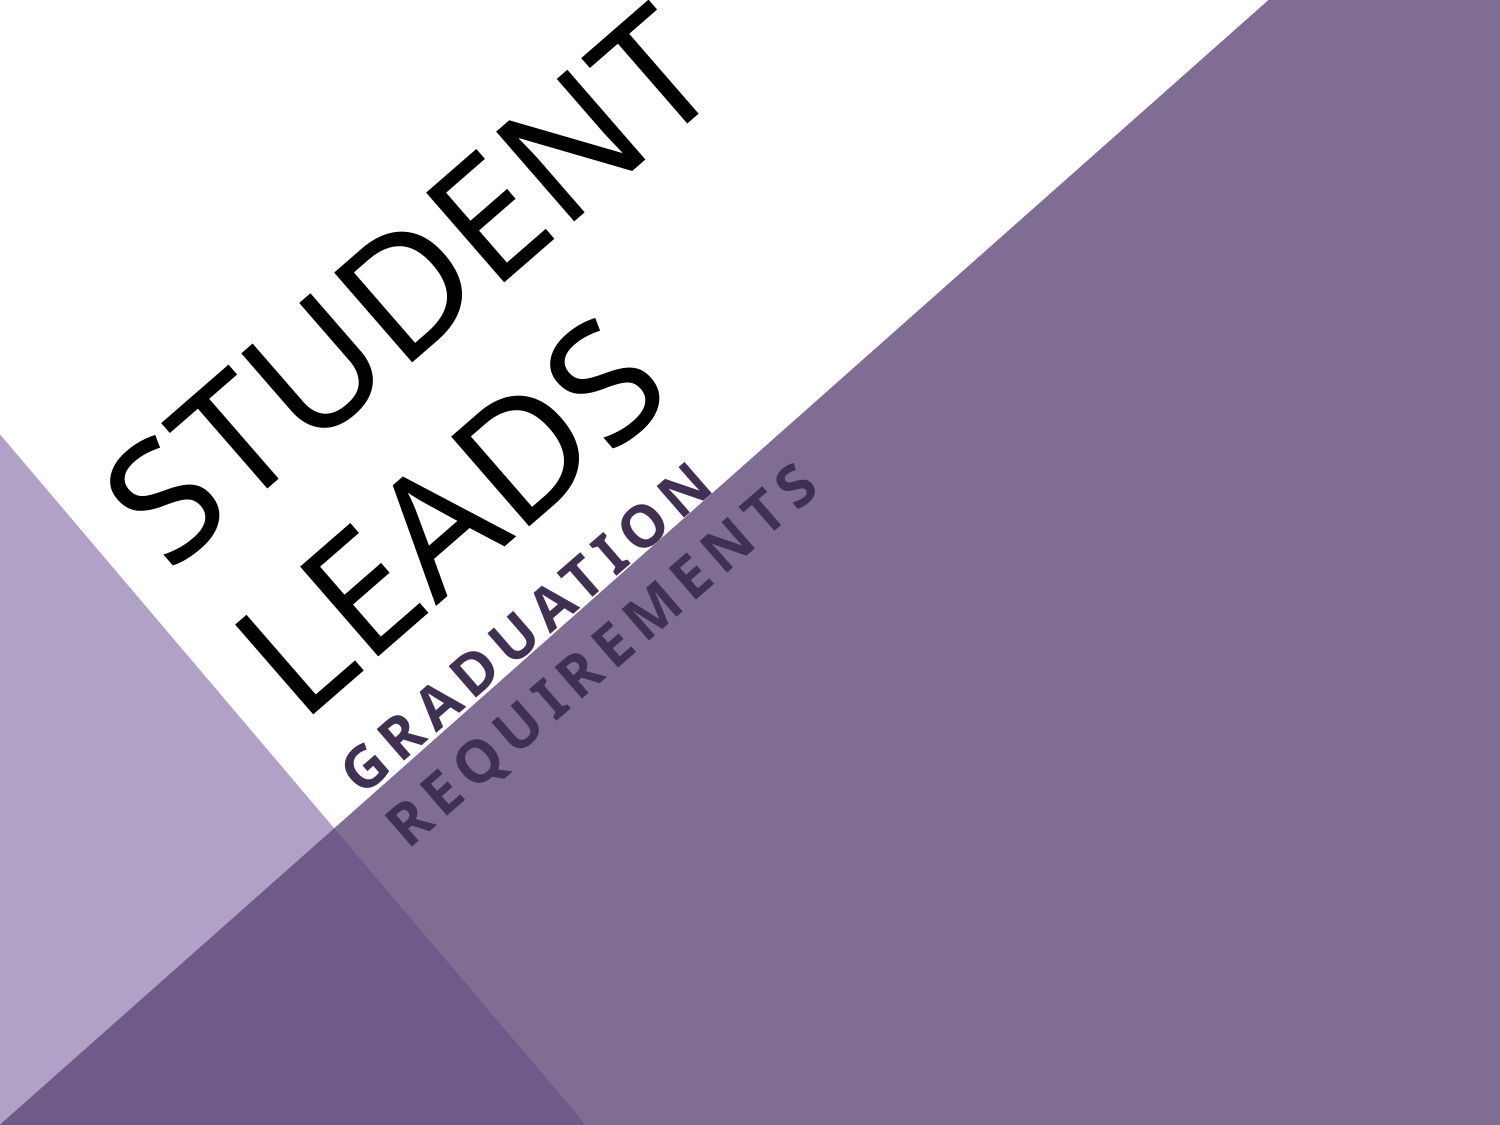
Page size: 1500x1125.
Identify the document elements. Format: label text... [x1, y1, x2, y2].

subtitle Graduation requirements [311, 60, 1155, 805]
title Student leads [182, 4, 1011, 761]
